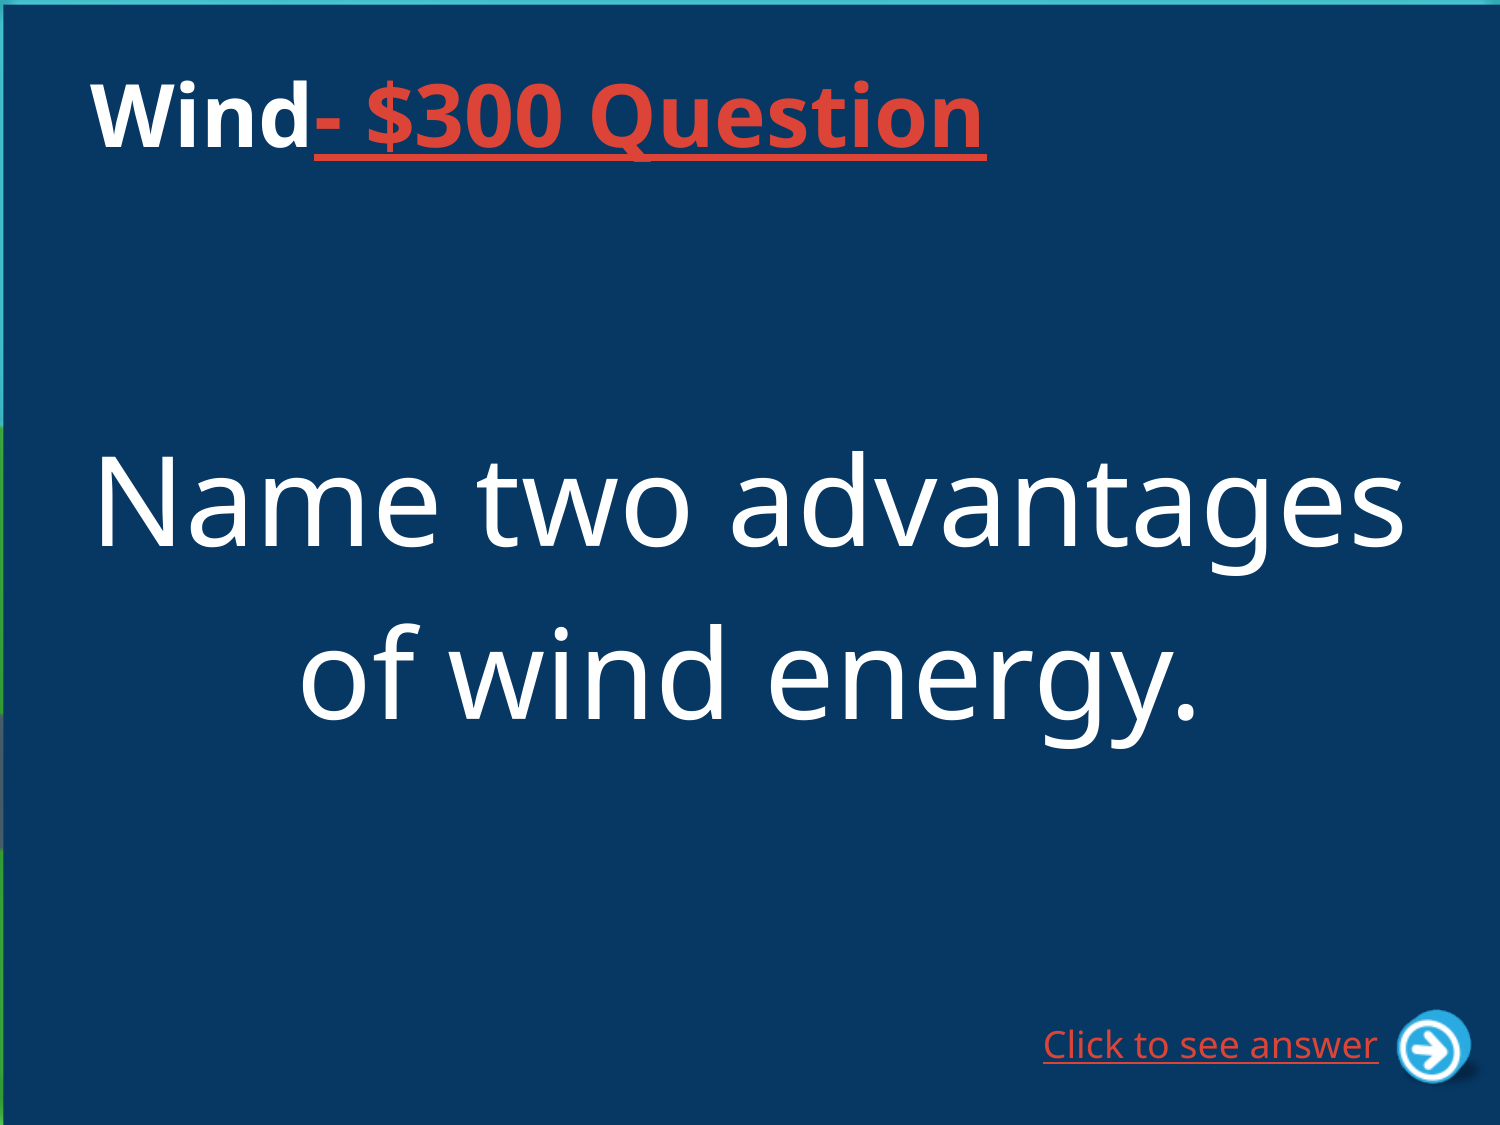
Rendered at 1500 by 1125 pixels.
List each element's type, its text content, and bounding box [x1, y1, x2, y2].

text_box [3, 4, 1500, 1125]
text_box Click to see answer [984, 985, 1438, 1109]
title Wind- $300 Question [75, 45, 1425, 169]
picture [1384, 996, 1485, 1097]
picture [0, 0, 1500, 1125]
list Name two advantages of wind energy. [75, 169, 1425, 976]
